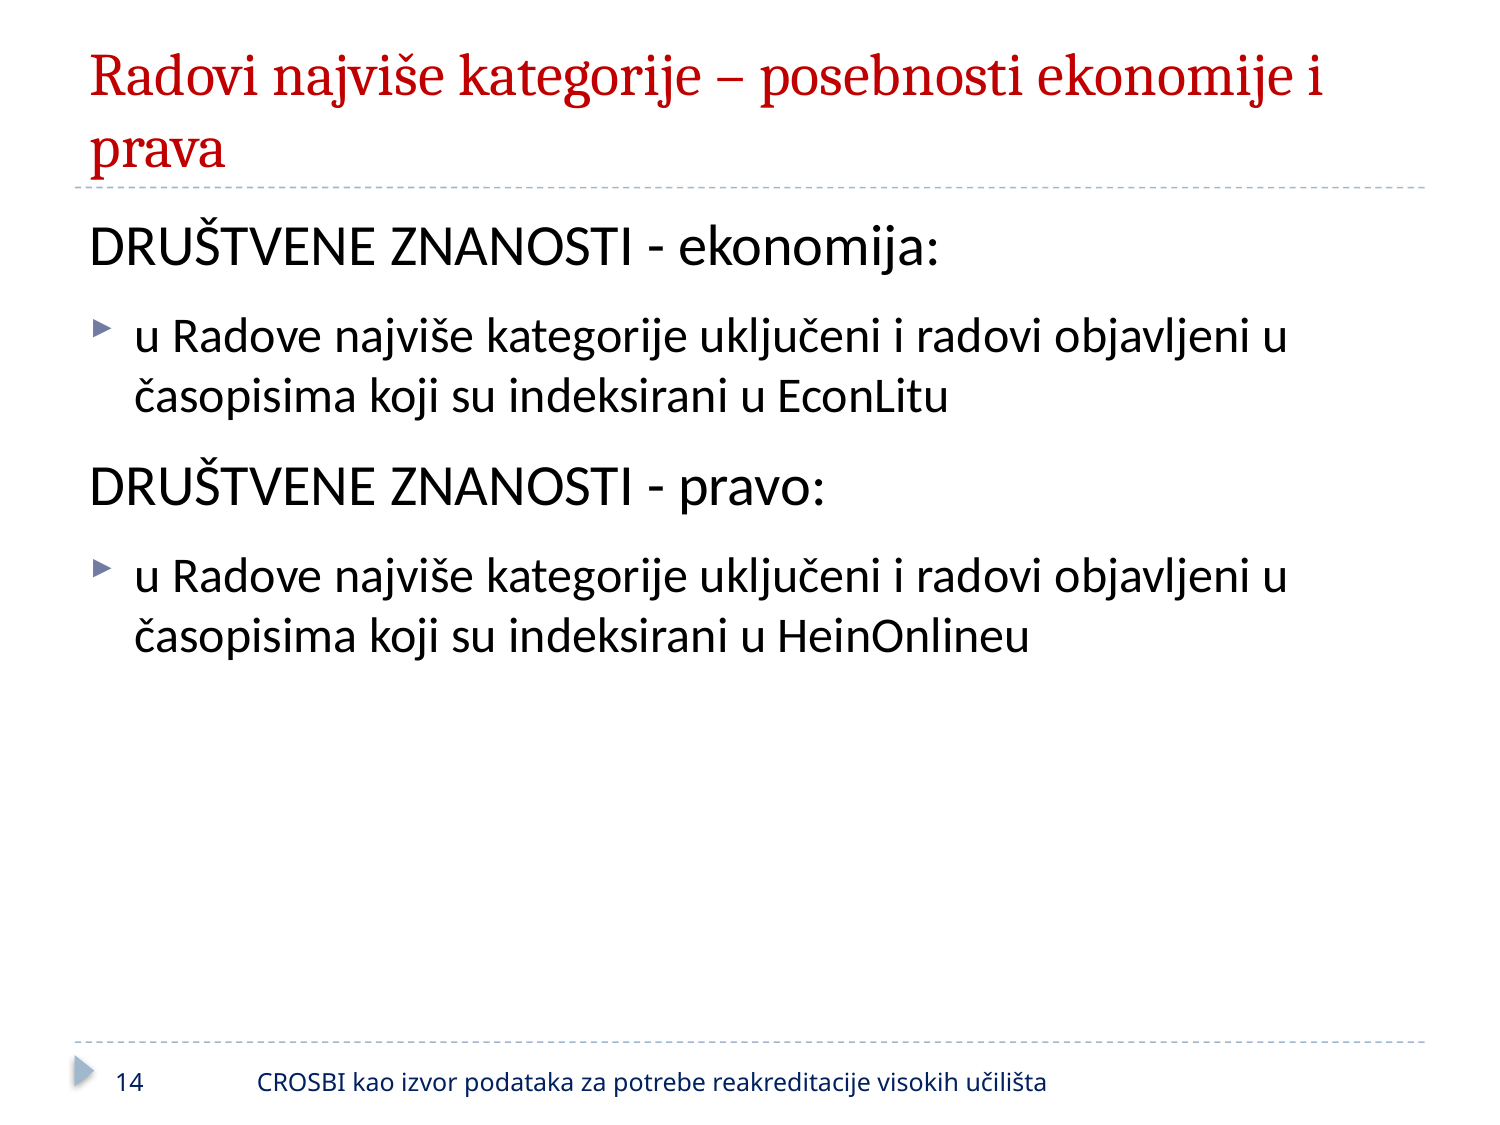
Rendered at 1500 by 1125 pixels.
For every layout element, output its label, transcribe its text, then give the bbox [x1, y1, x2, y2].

footer CROSBI kao izvor podataka za potrebe reakreditacije visokih učilišta [242, 1058, 1164, 1119]
slide_number 14 [100, 1058, 207, 1119]
list DRUŠTVENE ZNANOSTI - ekonomija: u Radove najviše kategorije uključeni i radovi objavljeni u časopisima koji su indeksirani u EconLitu DRUŠTVENE ZNANOSTI - pravo: u Radove najviše kategorije uključeni i radovi objavljeni u časopisima koji su indeksirani u HeinOnlineu [75, 200, 1425, 1010]
title Radovi najviše kategorije – posebnosti ekonomije i prava [75, 24, 1425, 188]
